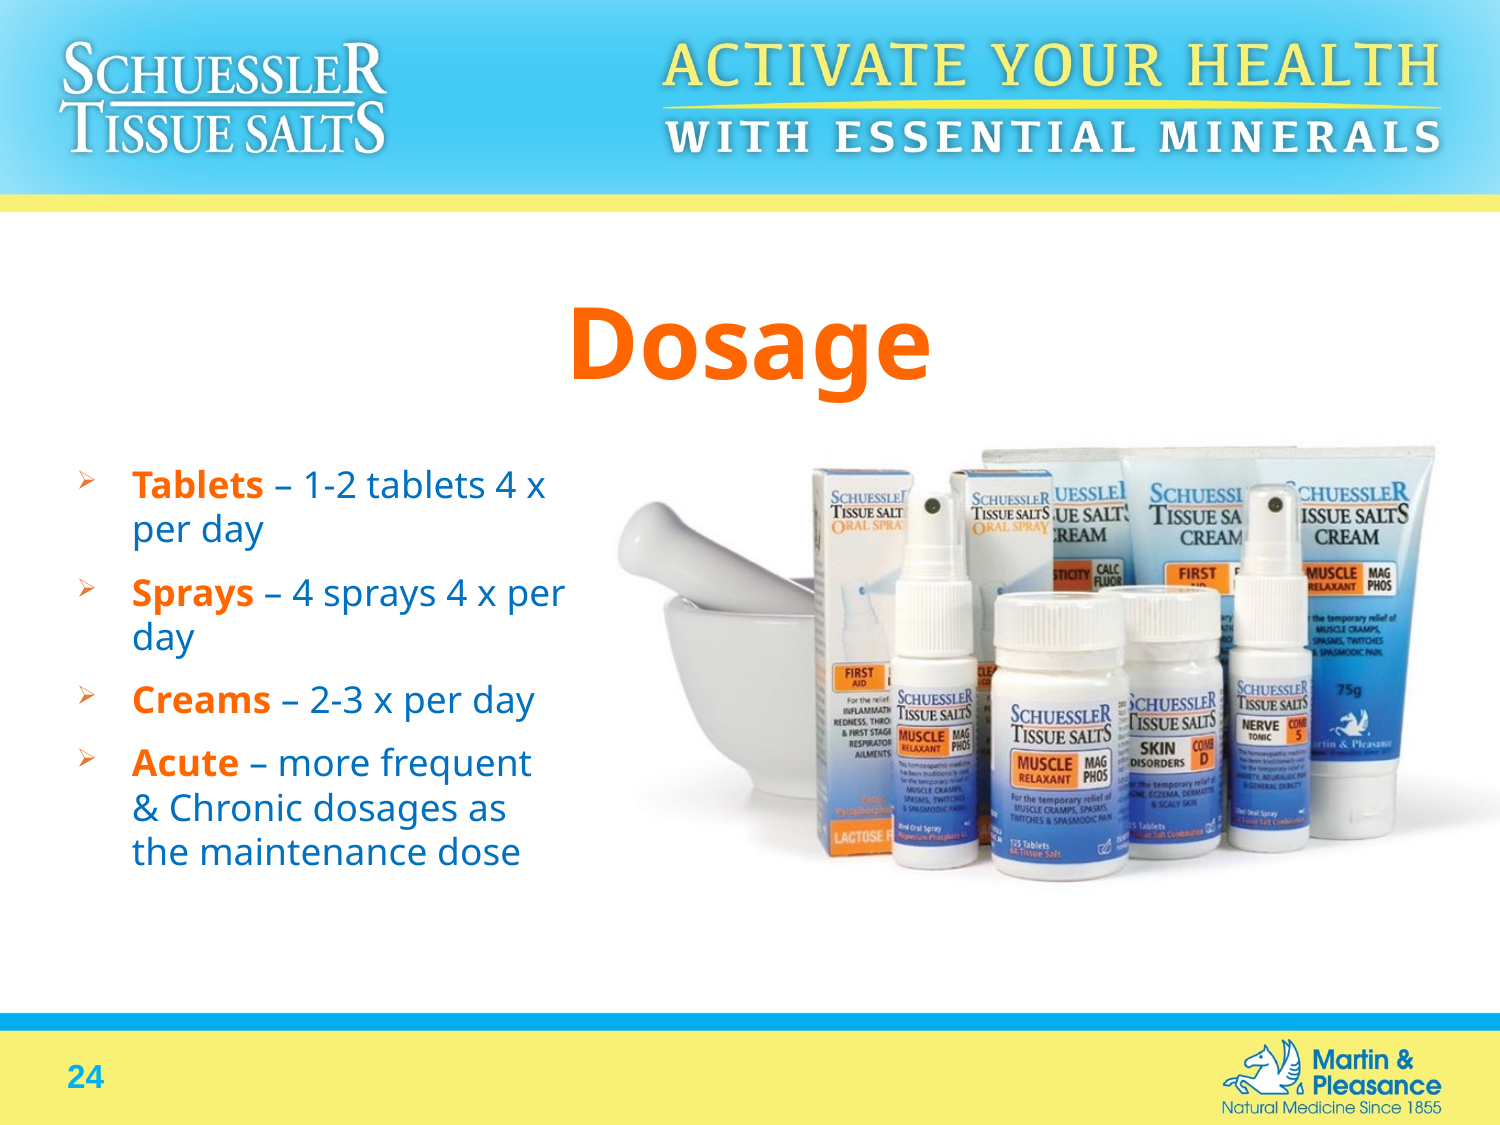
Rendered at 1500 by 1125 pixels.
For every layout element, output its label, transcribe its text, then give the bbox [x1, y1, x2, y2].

picture [0, 0, 1500, 1013]
slide_number 24 [33, 1047, 113, 1104]
picture [0, 1031, 1500, 1125]
title Dosage [89, 248, 1410, 528]
list Tablets – 1-2 tablets 4 x per day Sprays – 4 sprays 4 x per day Creams – 2-3 x per day Acute – more frequent & Chronic dosages as the maintenance dose [68, 453, 576, 888]
